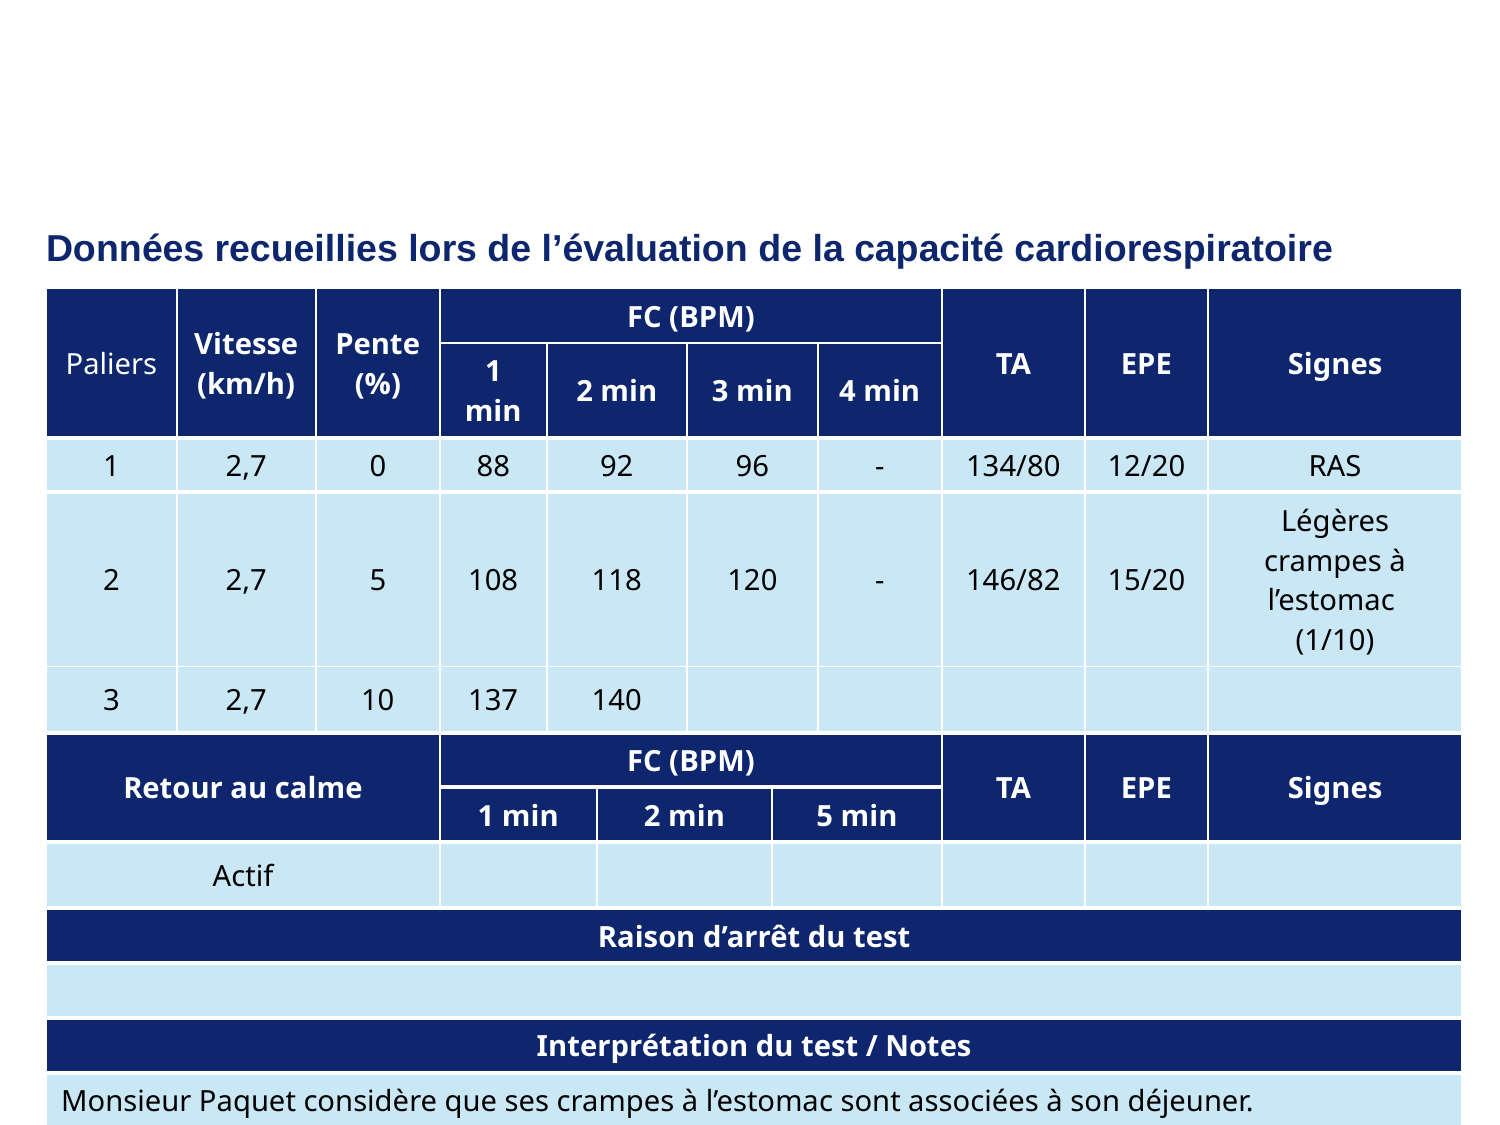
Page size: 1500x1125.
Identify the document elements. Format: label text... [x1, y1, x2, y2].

table_cell Actif [47, 844, 439, 906]
table_header Paliers [47, 289, 176, 436]
table_cell TA [943, 735, 1084, 840]
table_cell 5 min [773, 789, 941, 840]
table_header EPE [1086, 289, 1207, 436]
table_cell [819, 667, 941, 731]
table_cell [688, 667, 817, 731]
table_cell Légères crampes à l’estomac (1/10) [1209, 494, 1461, 666]
table_cell 1 min [441, 344, 546, 436]
table_cell - [819, 440, 941, 490]
table_cell 2 min [548, 344, 686, 436]
table_header Signes [1209, 289, 1461, 436]
table_cell RAS [1209, 440, 1461, 490]
table_cell 0 [317, 440, 439, 490]
table_cell Interprétation du test / Notes [47, 1020, 1461, 1071]
table_cell 12/20 [1086, 440, 1207, 490]
table_cell 120 [688, 494, 817, 666]
table_cell [1209, 844, 1461, 906]
table_cell [441, 844, 596, 906]
table_cell 1 [47, 440, 176, 490]
table_cell 96 [688, 440, 817, 490]
table_cell 108 [441, 494, 546, 666]
table_cell [1086, 667, 1207, 731]
text_box Données recueillies lors de l’évaluation de la capacité cardiorespiratoire [30, 216, 1429, 277]
table_cell 3 [47, 667, 176, 731]
table_cell 92 [548, 440, 686, 490]
table_cell 2,7 [178, 440, 315, 490]
table_cell 2,7 [178, 667, 315, 731]
table_cell 10 [317, 667, 439, 731]
table_cell Monsieur Paquet considère que ses crampes à l’estomac sont associées à son déjeuner. [47, 1075, 1461, 1125]
table_cell 134/80 [943, 440, 1084, 490]
table_cell - [819, 494, 941, 666]
table_cell 88 [441, 440, 546, 490]
table_cell 5 [317, 494, 439, 666]
table_cell [47, 965, 1461, 1016]
table_cell 2 min [598, 789, 771, 840]
table_cell [1086, 844, 1207, 906]
table_cell [773, 844, 941, 906]
table_cell 1 min [441, 789, 596, 840]
table_cell 3 min [688, 344, 817, 436]
table_cell [1209, 667, 1461, 731]
table_cell [943, 844, 1084, 906]
table_cell [943, 667, 1084, 731]
table_cell 140 [548, 667, 686, 731]
table_cell Retour au calme [47, 735, 439, 840]
table_cell 118 [548, 494, 686, 666]
table_cell FC (BPM) [441, 735, 941, 785]
table_cell 146/82 [943, 494, 1084, 666]
table_cell 2,7 [178, 494, 315, 666]
table_header FC (BPM) [441, 289, 941, 342]
table_cell 2 [47, 494, 176, 666]
table_cell 4 min [819, 344, 941, 436]
table_header Pente (%) [317, 289, 439, 436]
table_header TA [943, 289, 1084, 436]
table_cell Signes [1209, 735, 1461, 840]
table_cell Raison d’arrêt du test [47, 910, 1461, 961]
table_cell [598, 844, 771, 906]
table_cell 137 [441, 667, 546, 731]
table_cell 15/20 [1086, 494, 1207, 666]
table_header Vitesse (km/h) [178, 289, 315, 436]
table_cell EPE [1086, 735, 1207, 840]
